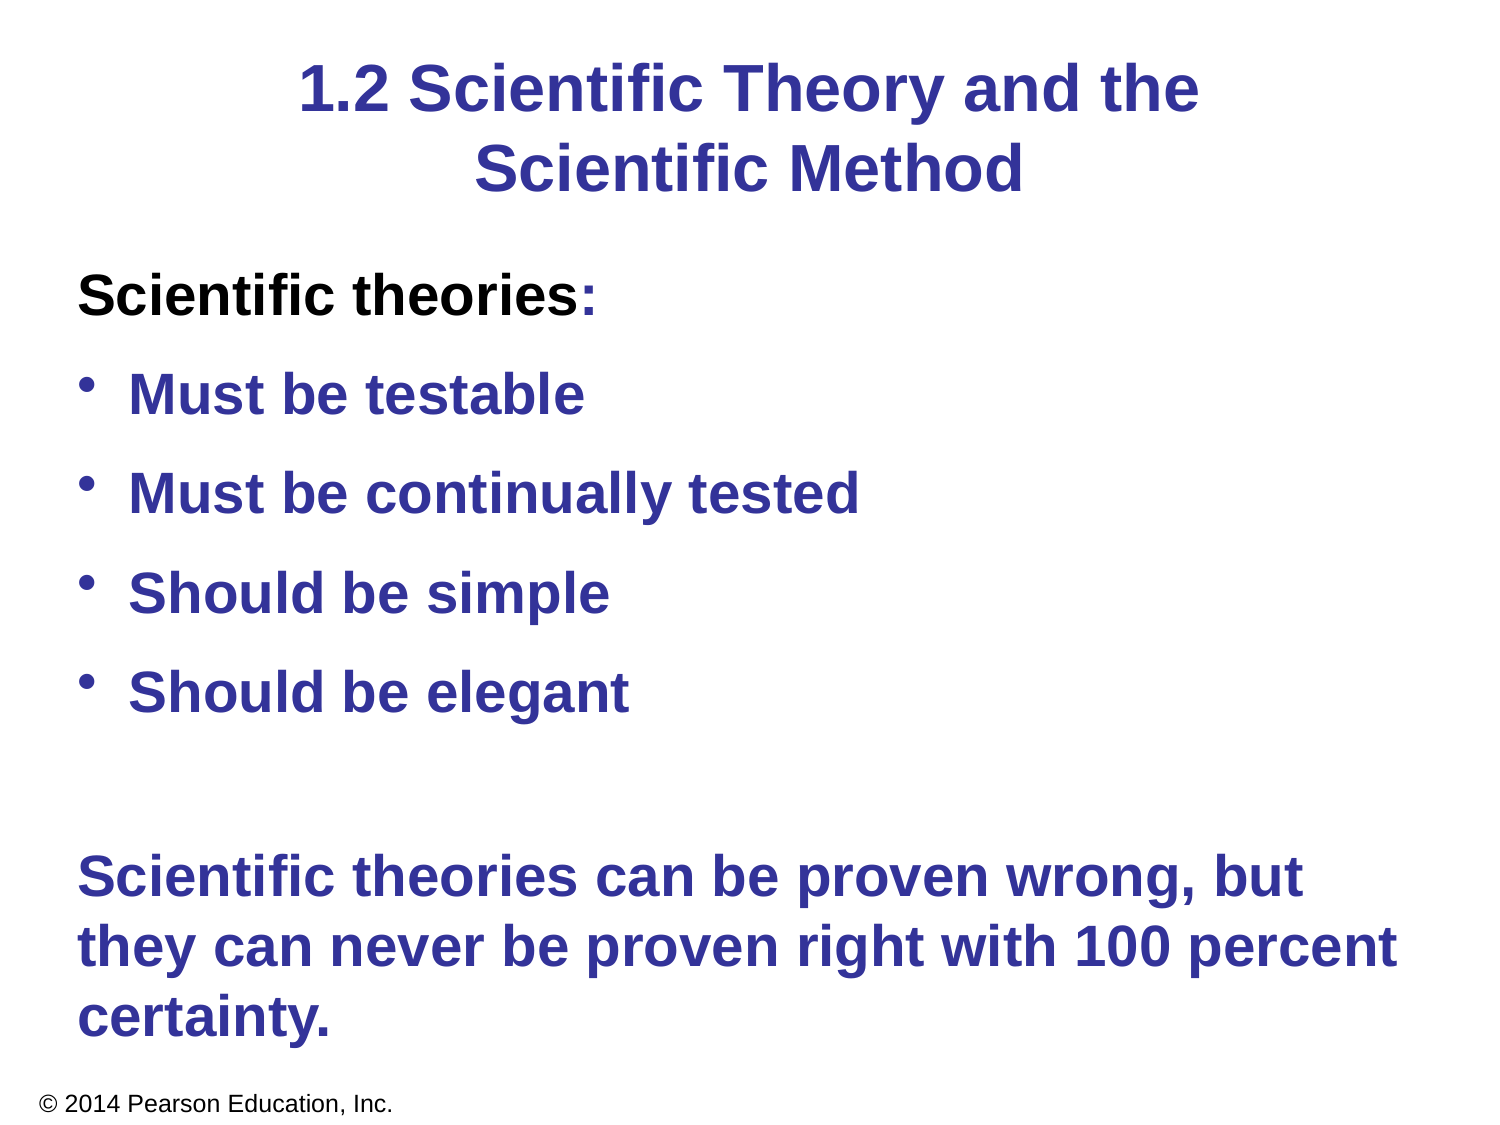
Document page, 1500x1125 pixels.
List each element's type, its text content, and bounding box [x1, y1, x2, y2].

text_box Scientific theories: Must be testable Must be continually tested Should be simple Should be elegant Scientific theories can be proven wrong, but they can never be proven right with 100 percent certainty. [62, 249, 1425, 1056]
text_box 1.2 Scientific Theory and the Scientific Method [224, 37, 1275, 213]
